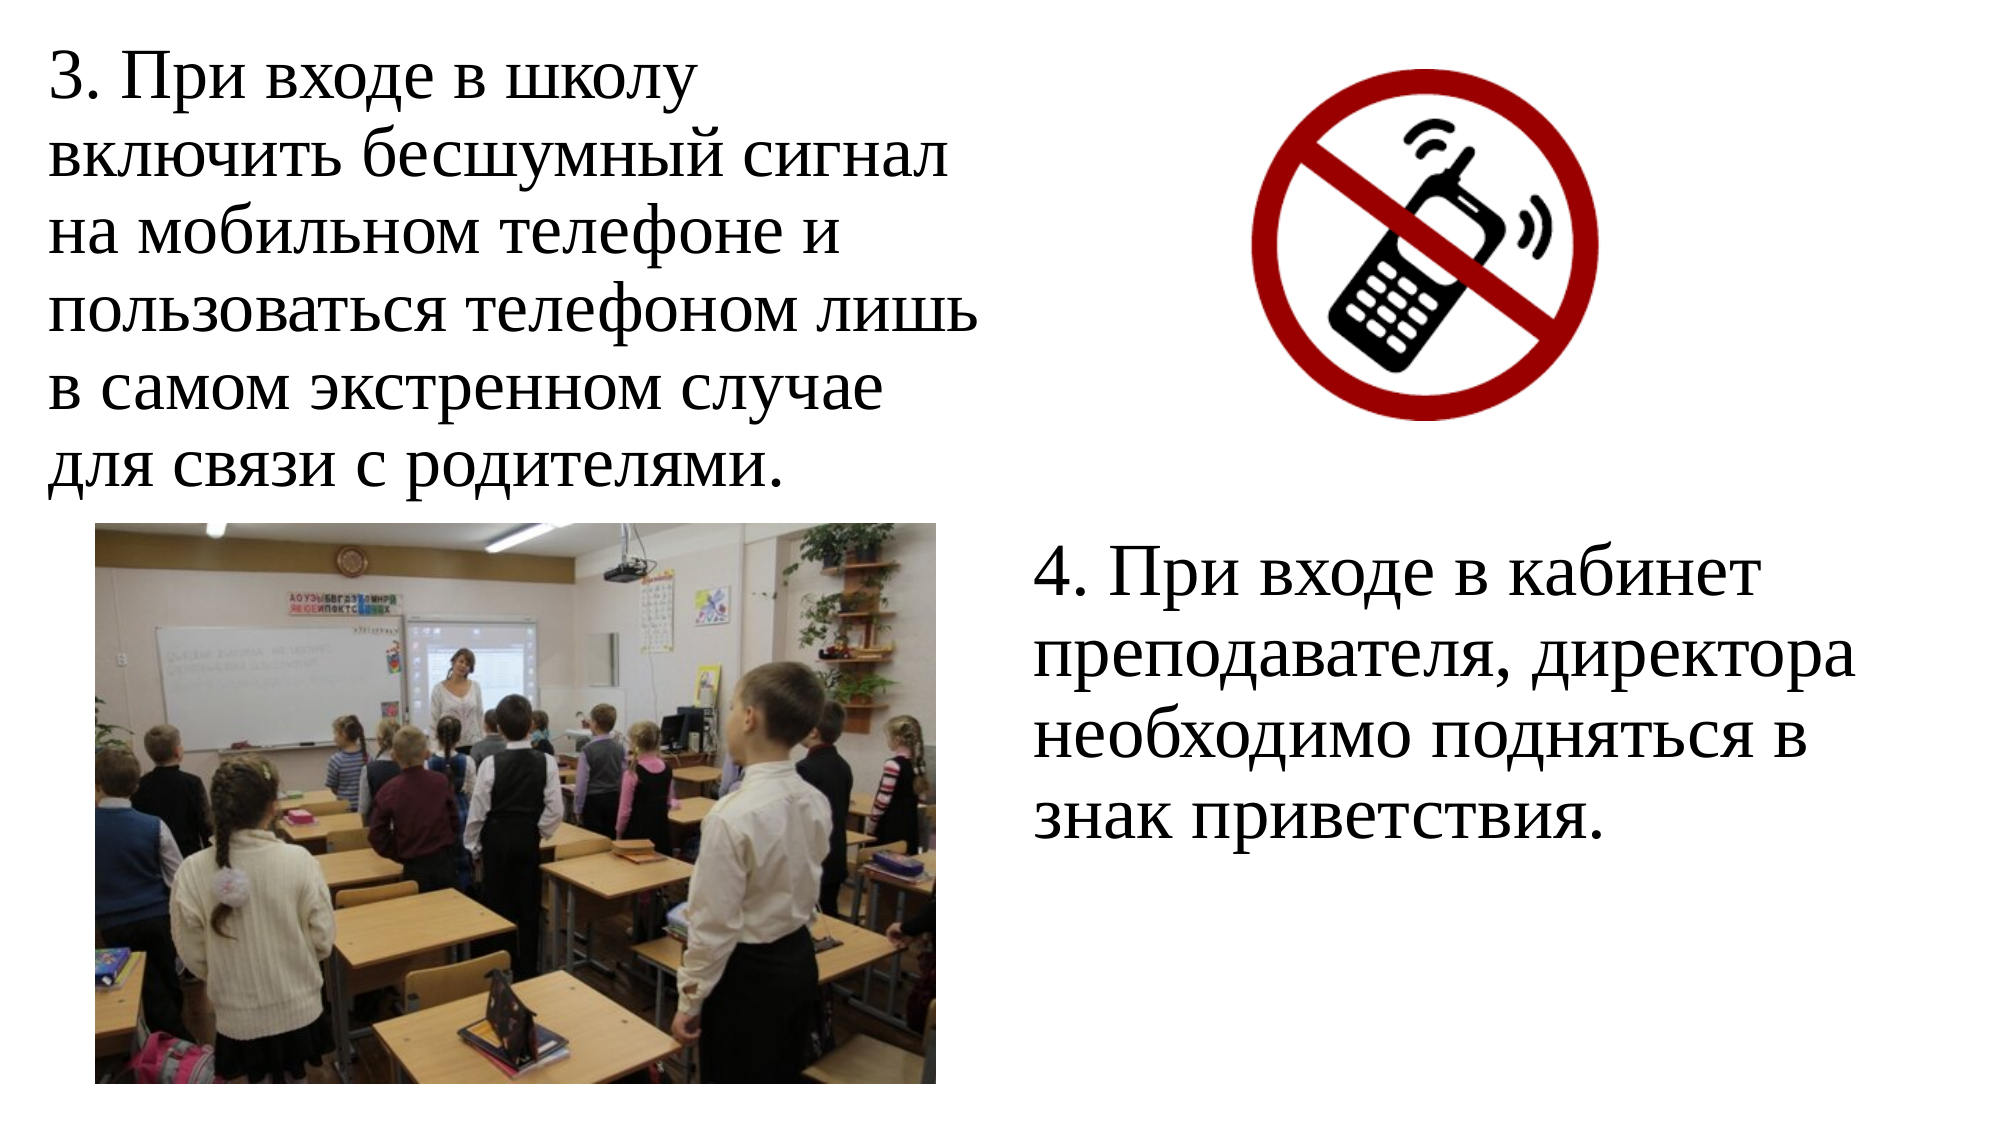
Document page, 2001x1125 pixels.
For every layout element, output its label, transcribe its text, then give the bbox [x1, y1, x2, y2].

picture [94, 523, 936, 1084]
text_box 4. При входе в кабинет преподавателя, директора необходимо подняться в знак приветствия. [1018, 523, 1974, 1097]
picture [1249, 69, 1602, 422]
title 3. При входе в школу включить бесшумный сигнал на мобильном телефоне и пользоваться телефоном лишь в самом экстренном случае для связи с родителями. [33, 28, 1019, 574]
